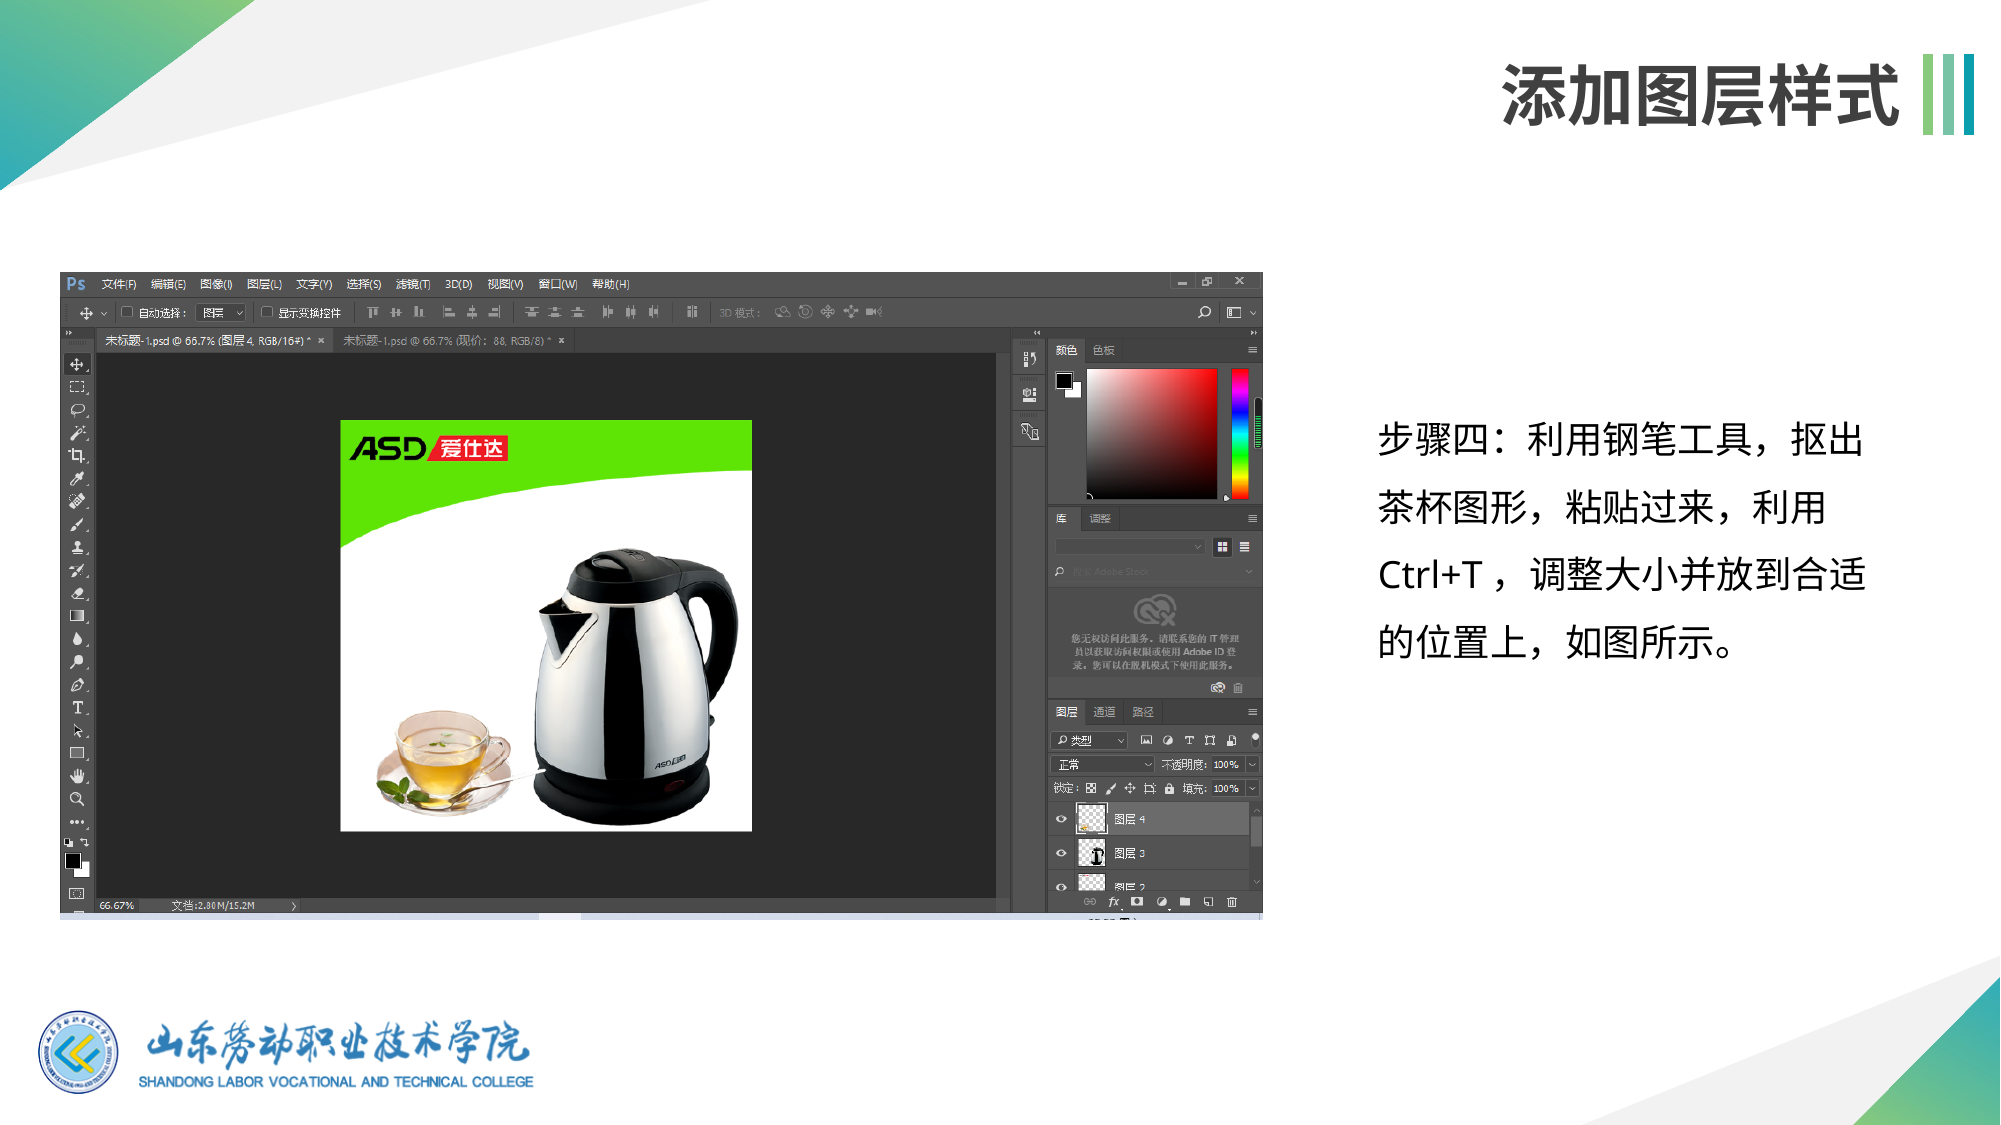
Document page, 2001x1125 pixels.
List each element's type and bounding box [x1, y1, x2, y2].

picture [60, 272, 1263, 920]
text_box [0, 0, 2000, 1125]
picture [38, 1010, 550, 1094]
text_box [1928, 54, 1969, 136]
